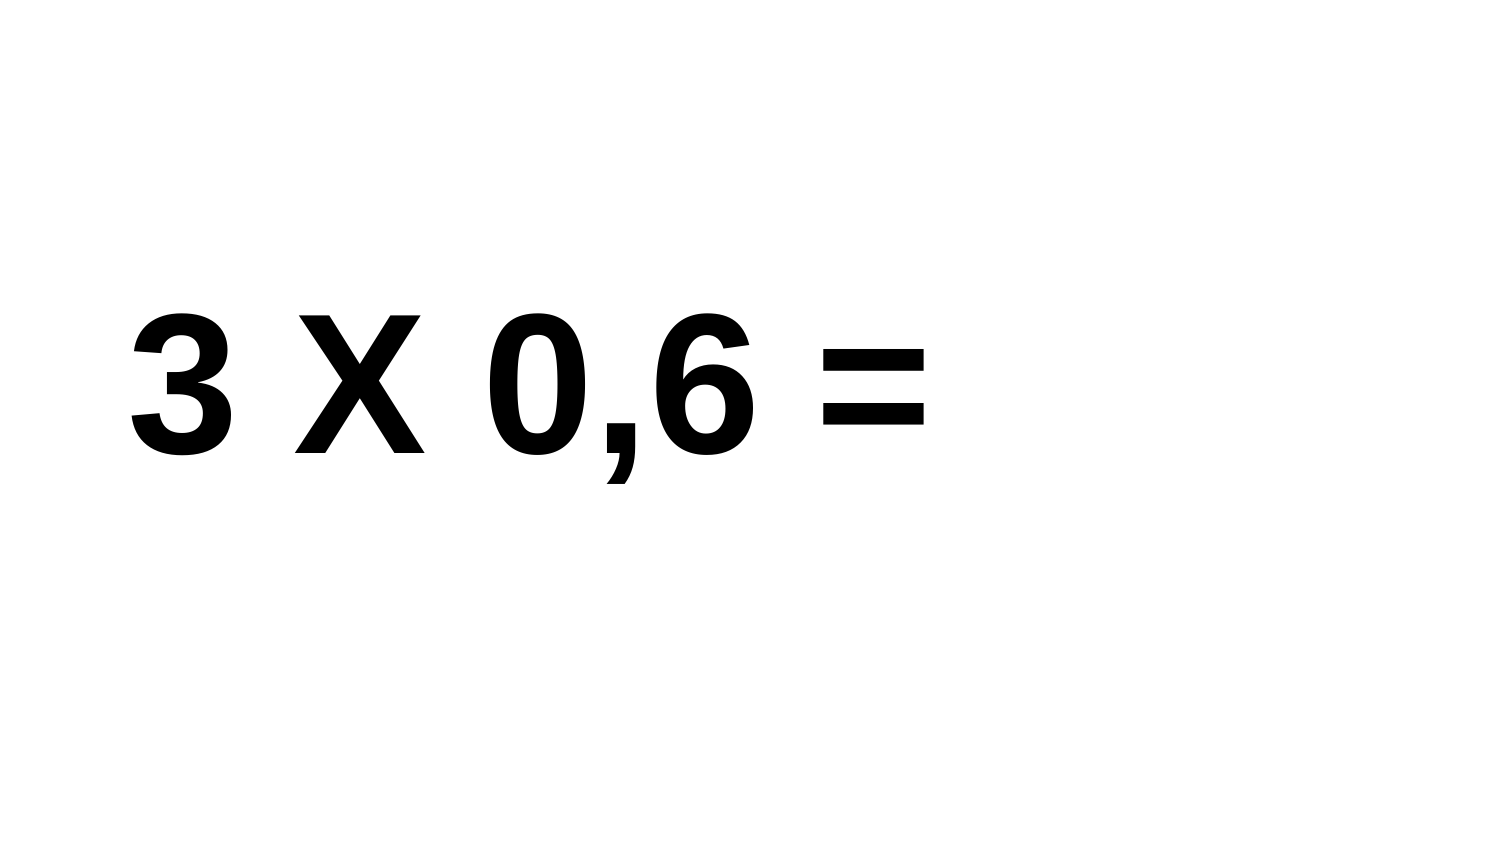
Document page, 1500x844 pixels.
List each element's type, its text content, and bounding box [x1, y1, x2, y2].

text_box 3 X 0,6 = [112, 318, 1388, 509]
